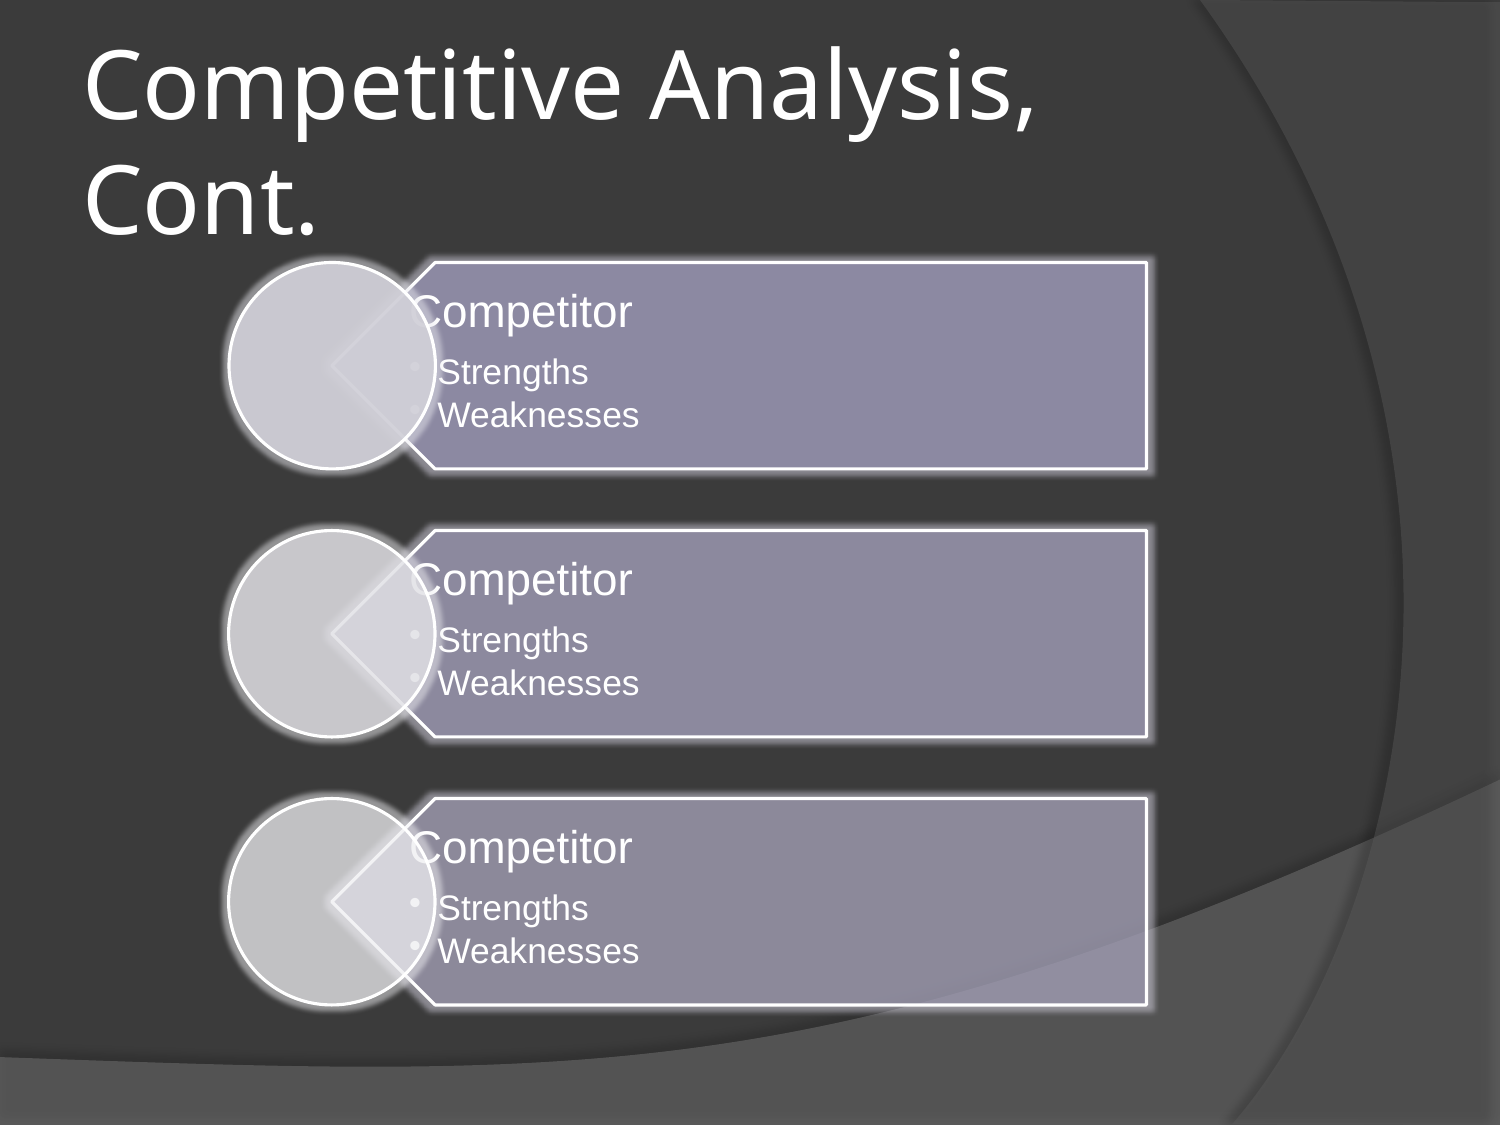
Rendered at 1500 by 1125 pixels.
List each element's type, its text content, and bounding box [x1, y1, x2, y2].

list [74, 262, 1301, 1006]
title Competitive Analysis, Cont. [75, 45, 1300, 233]
